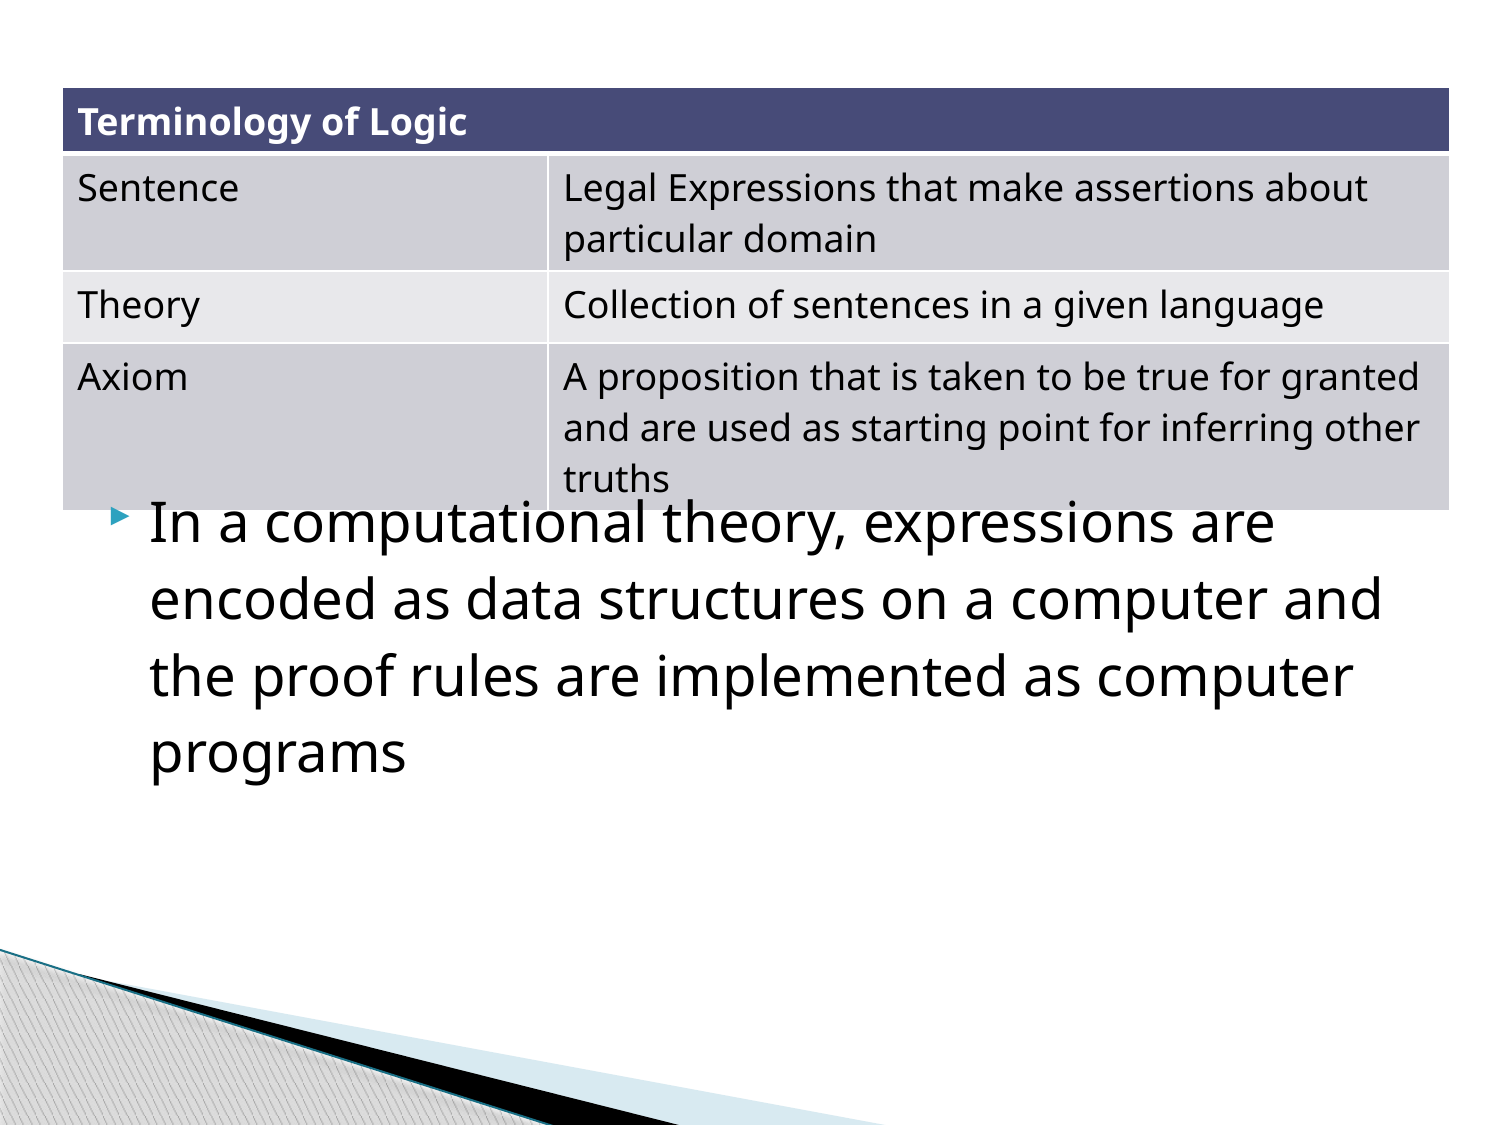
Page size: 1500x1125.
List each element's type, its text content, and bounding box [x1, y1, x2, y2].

list In a computational theory, expressions are encoded as data structures on a computer and the proof rules are implemented as computer programs [75, 474, 1425, 1005]
table_cell Collection of sentences in a given language [549, 272, 1449, 342]
table_cell Theory [63, 272, 547, 342]
table_cell Sentence [63, 156, 547, 270]
table_cell Legal Expressions that make assertions about particular domain [549, 156, 1449, 270]
table_cell A proposition that is taken to be true for granted and are used as starting point for inferring other truths [549, 344, 1449, 510]
table_cell Axiom [63, 344, 547, 510]
table_header Terminology of Logic [63, 88, 1449, 151]
